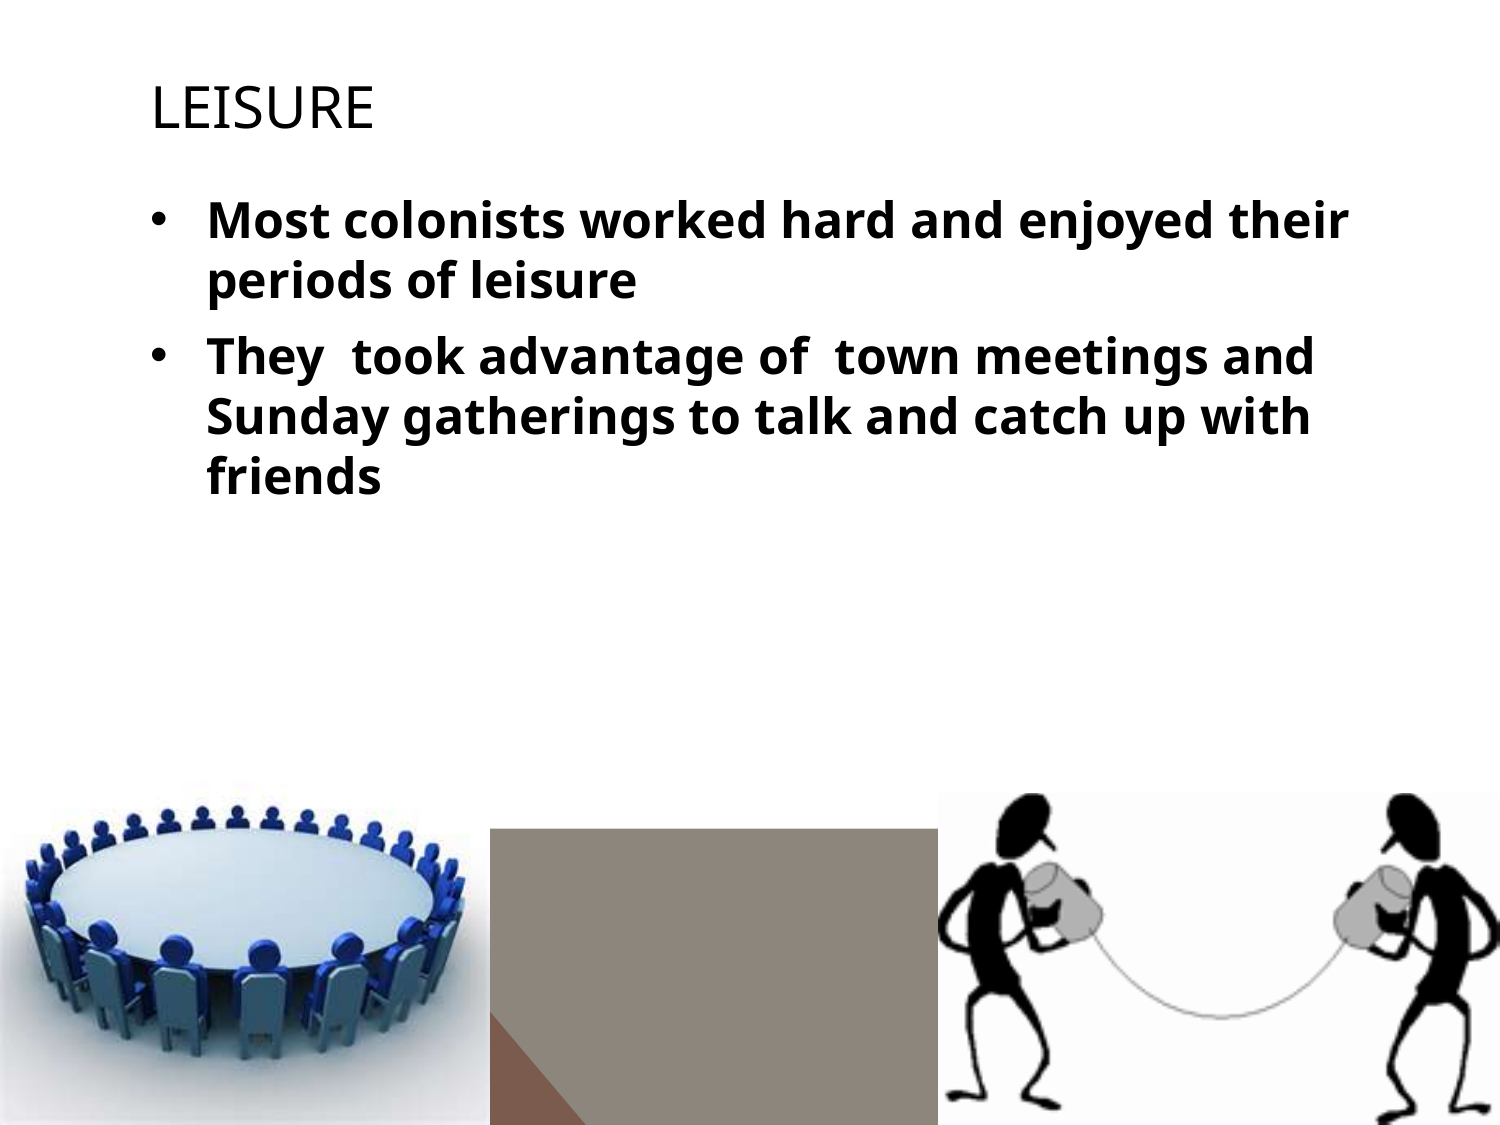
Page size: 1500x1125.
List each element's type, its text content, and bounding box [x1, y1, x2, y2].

title Leisure [135, 60, 1369, 150]
picture [937, 793, 1500, 1125]
picture [0, 757, 490, 1125]
list Most colonists worked hard and enjoyed their periods of leisure They took advantage of town meetings and Sunday gatherings to talk and catch up with friends [135, 180, 1369, 768]
